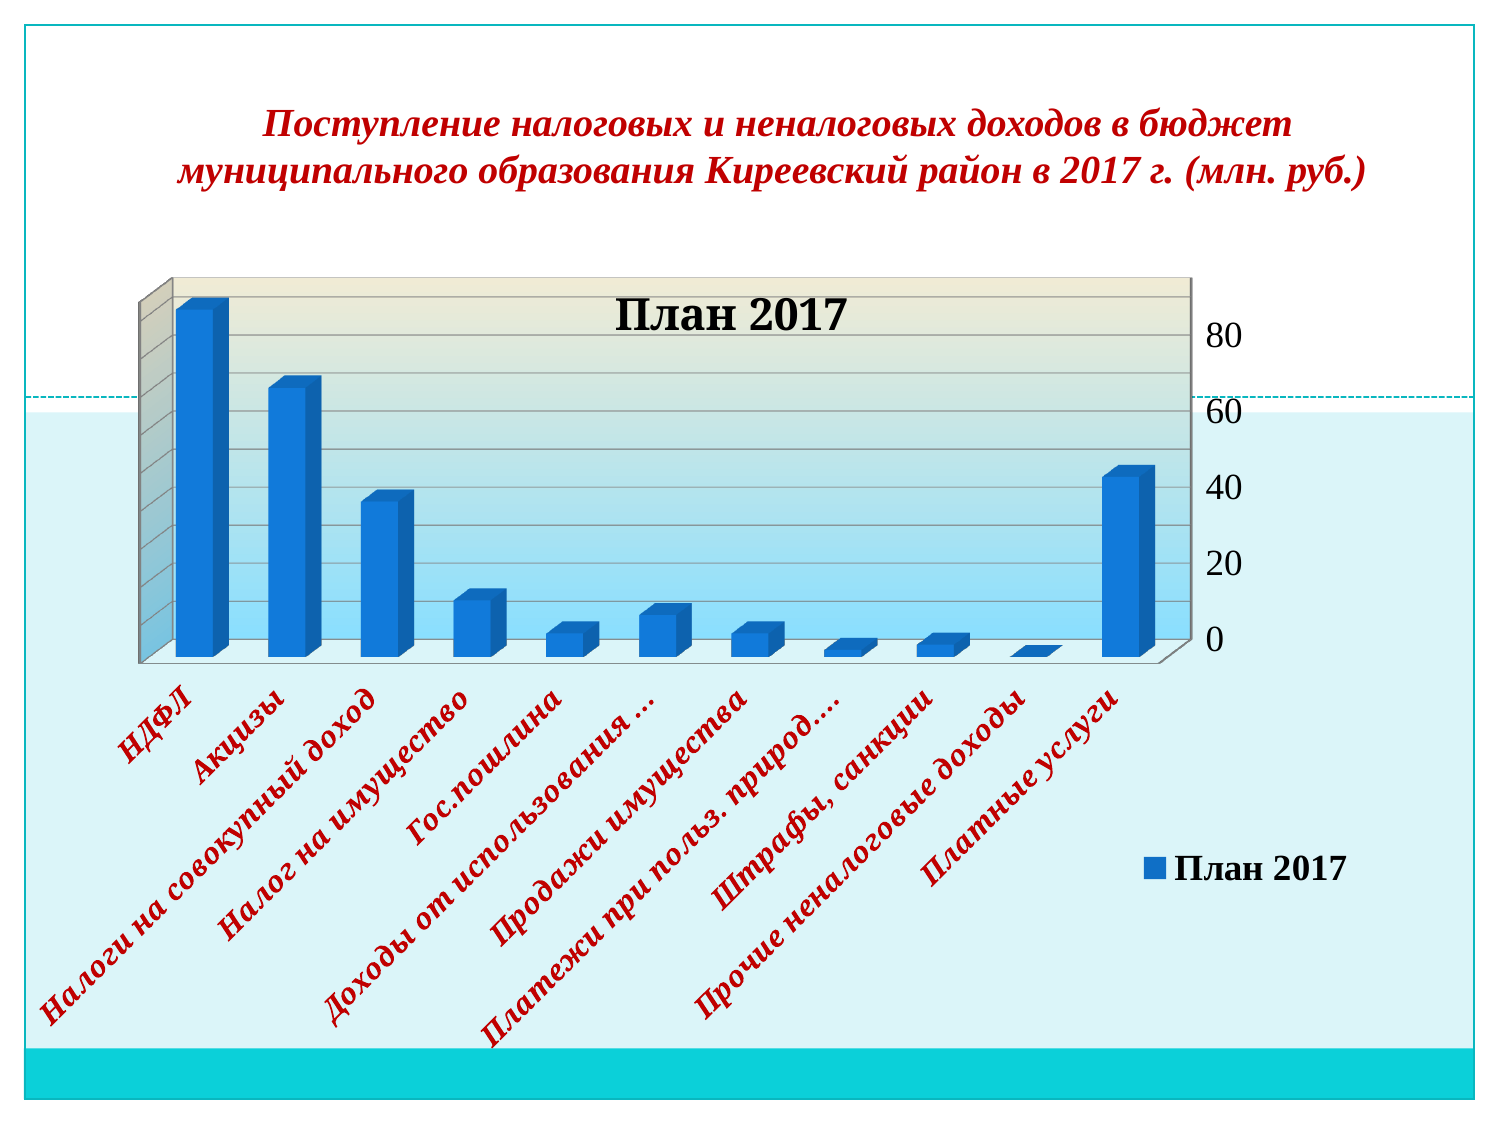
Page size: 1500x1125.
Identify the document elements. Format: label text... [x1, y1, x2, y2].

title Поступление налоговых и неналоговых доходов в бюджет муниципального образования Киреевский район в 2017 г. (млн. руб.) [140, 58, 1416, 200]
chart [29, 245, 1419, 1055]
